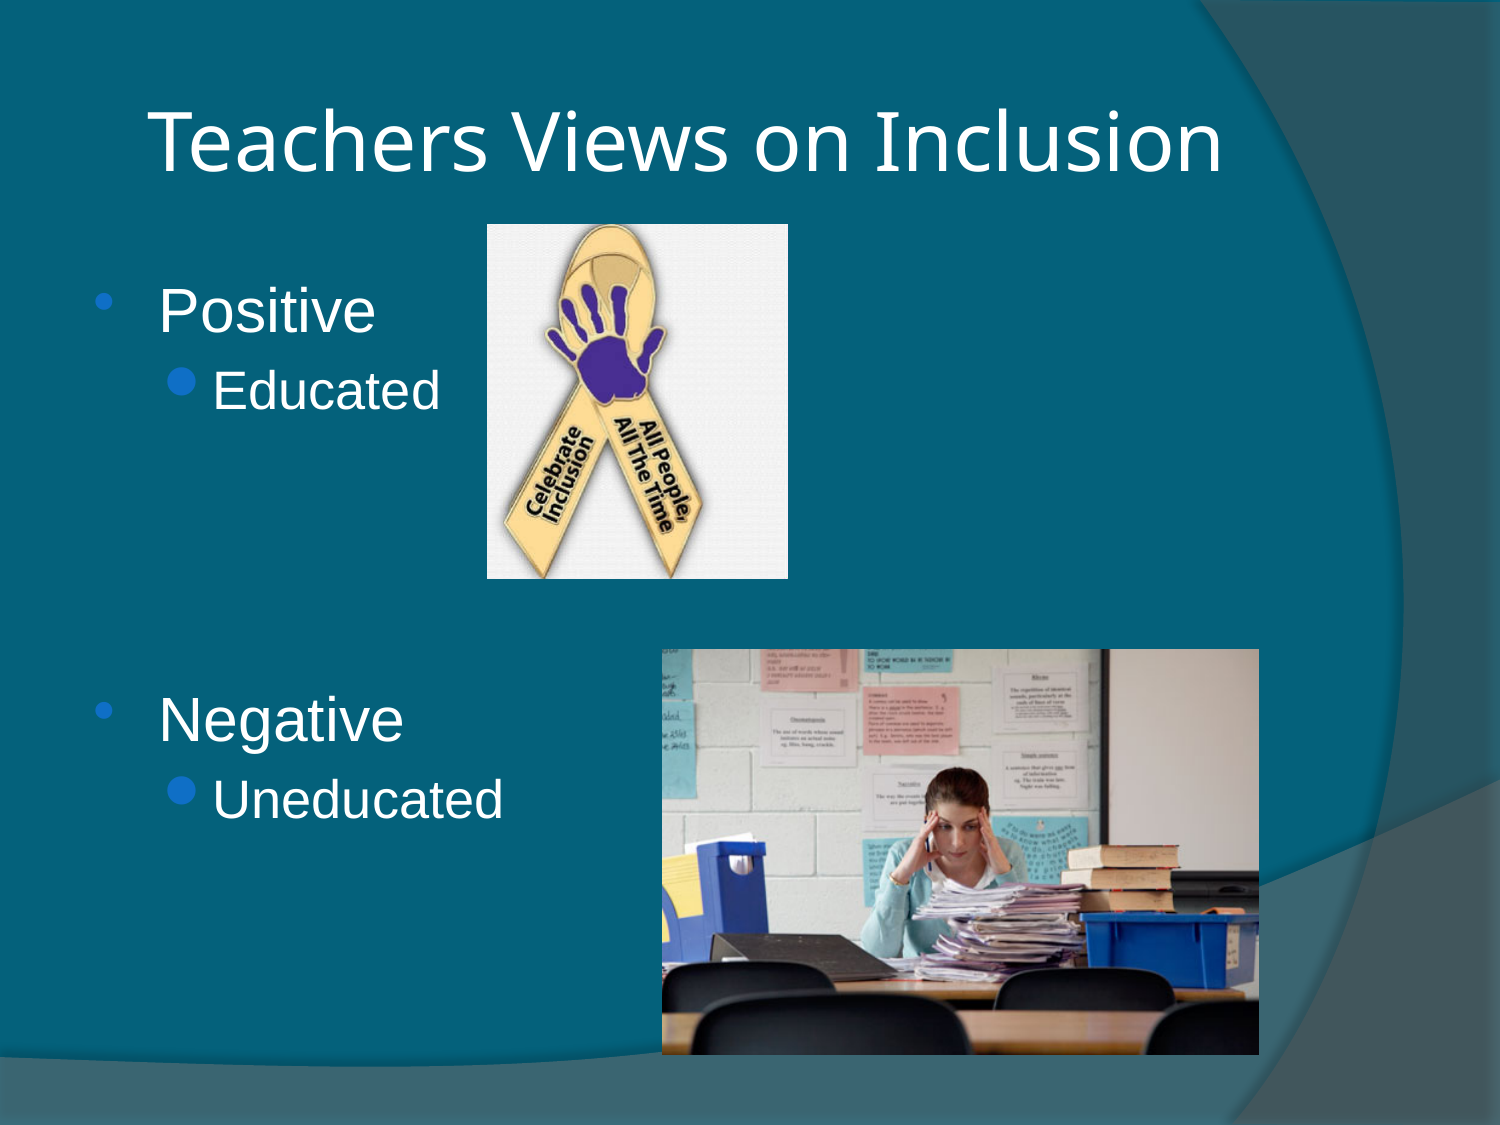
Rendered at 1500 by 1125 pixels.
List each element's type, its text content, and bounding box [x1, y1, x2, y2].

list Positive Educated Negative Uneducated [75, 262, 1300, 1005]
title Teachers Views on Inclusion [75, 45, 1300, 233]
picture [488, 225, 787, 578]
picture [662, 650, 1259, 1056]
